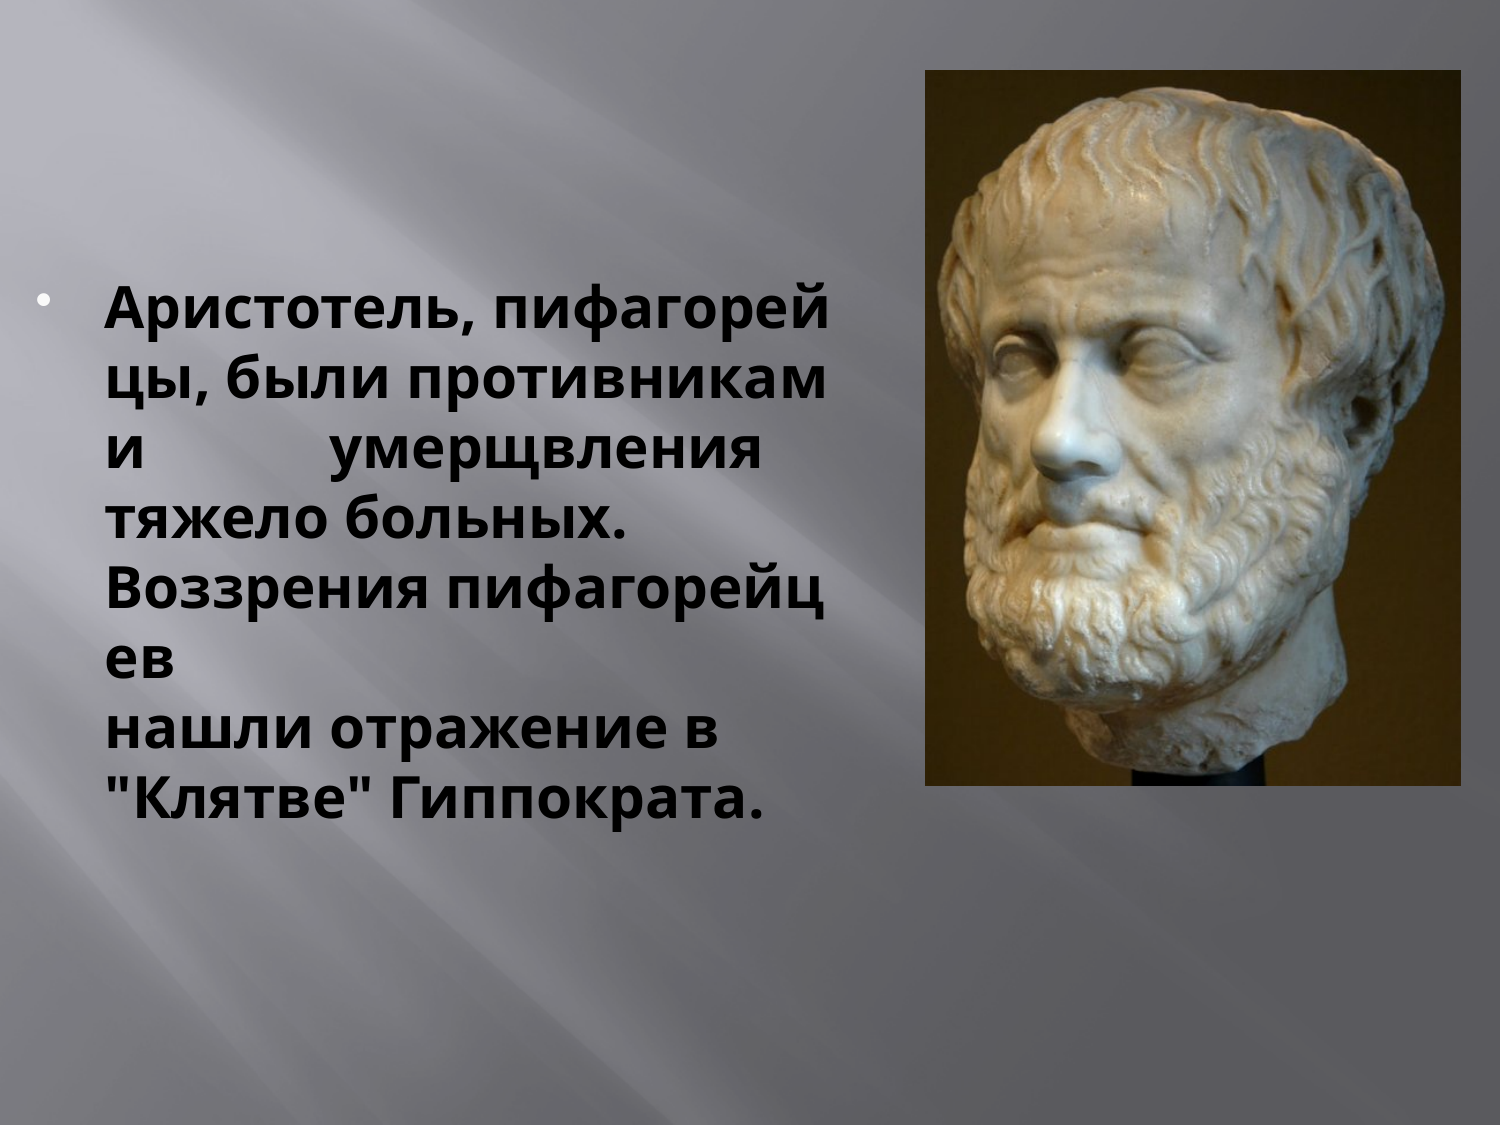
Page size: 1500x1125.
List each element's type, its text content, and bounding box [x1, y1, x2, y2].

list Аристотель, пифагорейцы, были противниками умерщвления тяжело больных. Воззрения пифагорейцев нашли отражение в "Клятве" Гиппократа. [0, 262, 856, 1125]
picture [925, 70, 1461, 786]
